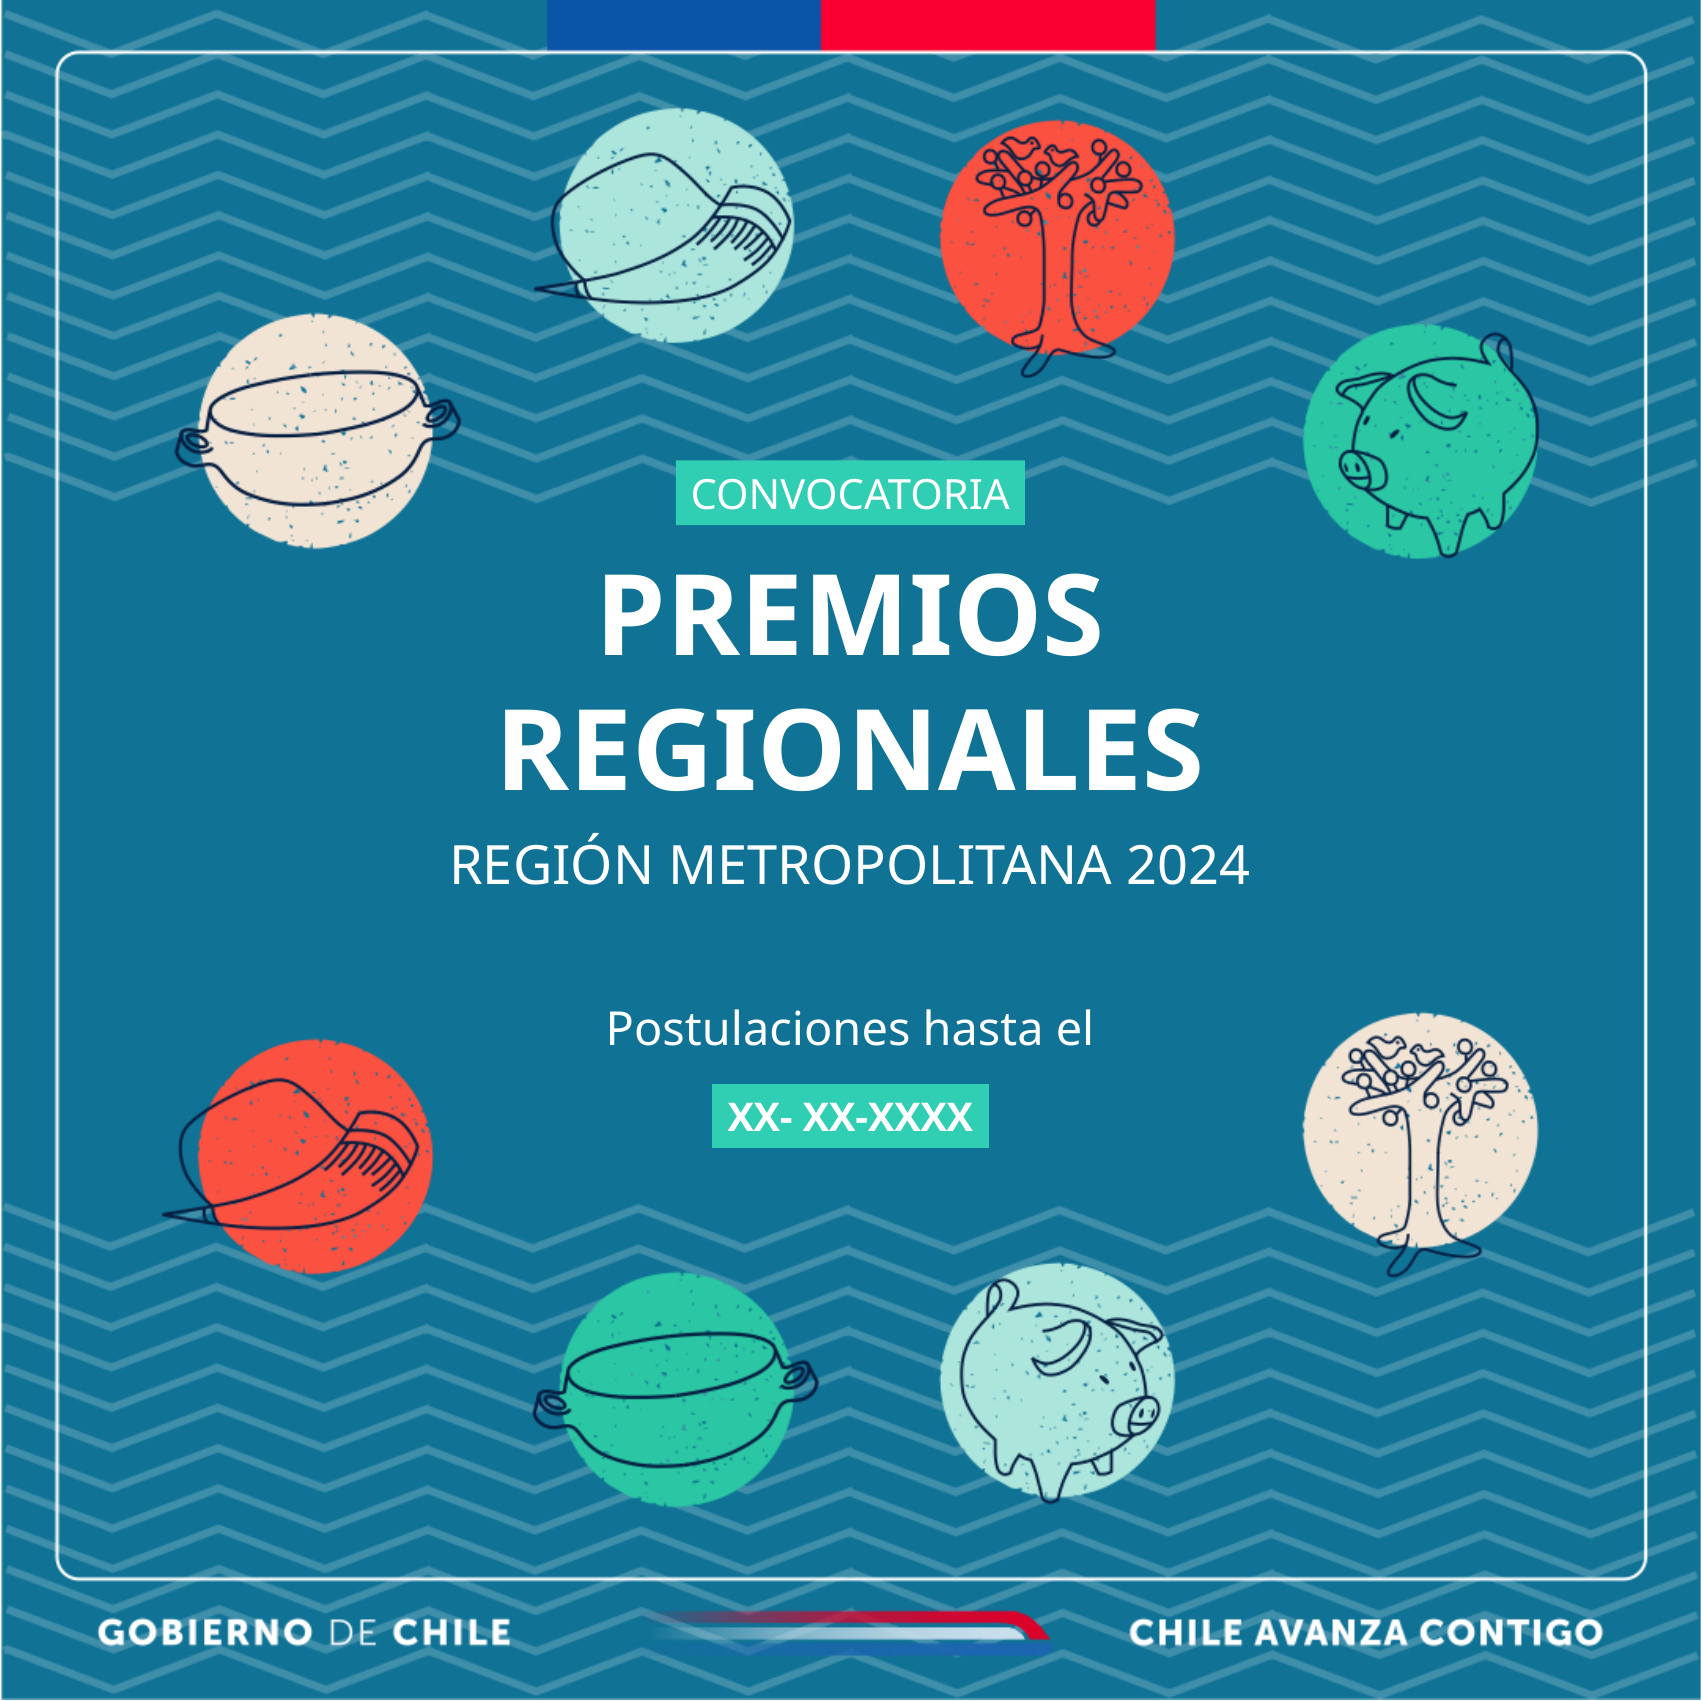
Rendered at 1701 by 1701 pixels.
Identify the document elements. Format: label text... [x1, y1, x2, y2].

text_box PREMIOS REGIONALES [393, 535, 1308, 821]
text_box XX- XX-XXXX [712, 1084, 989, 1148]
text_box REGIÓN METROPOLITANA 2024 [366, 823, 1335, 904]
text_box Postulaciones hasta el [574, 991, 1127, 1063]
text_box CONVOCATORIA [675, 460, 1025, 526]
